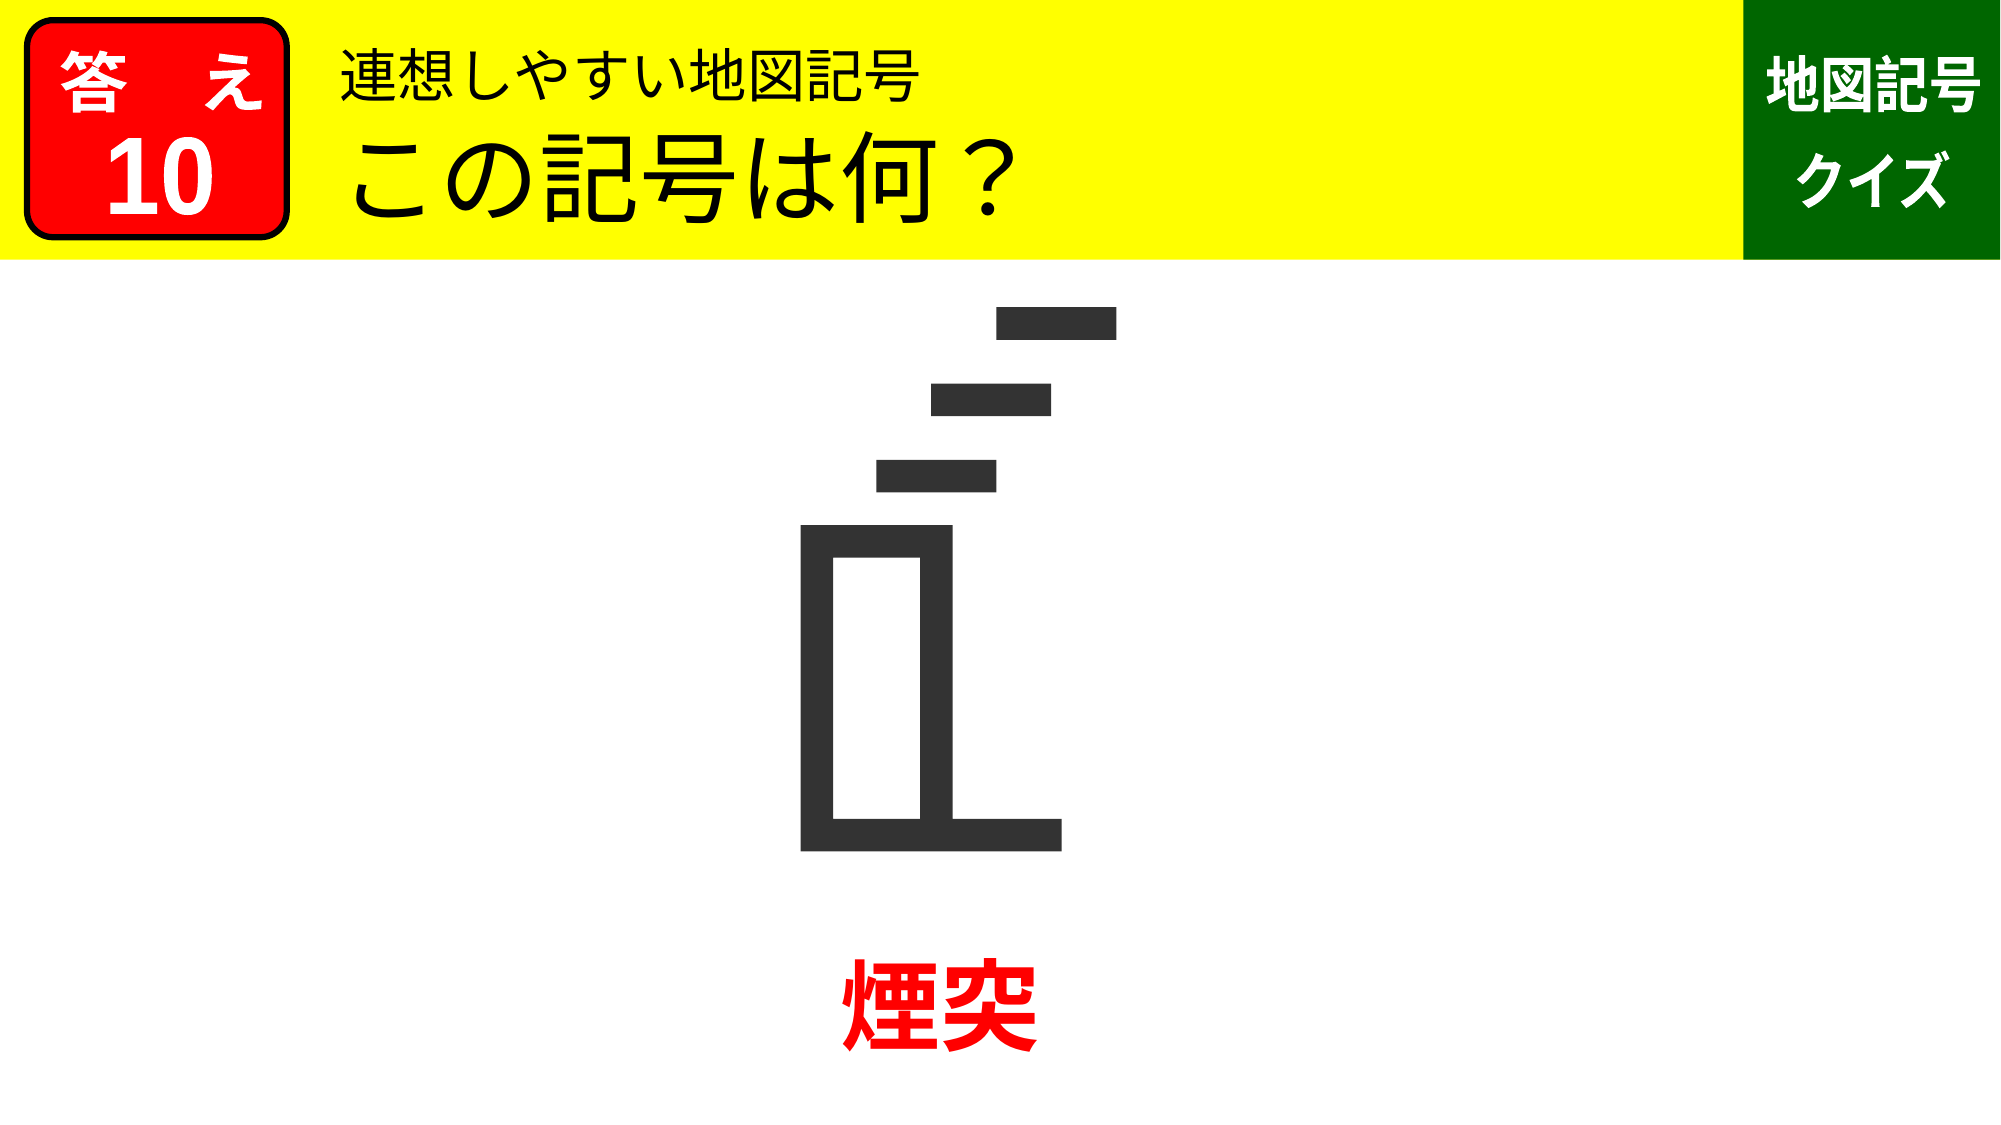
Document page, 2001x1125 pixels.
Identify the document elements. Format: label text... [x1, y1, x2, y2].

text_box 煙突 [825, 936, 1056, 1071]
text_box 連想しやすい地図記号 [325, 32, 937, 117]
text_box この記号は何？ [324, 107, 1055, 243]
text_box [931, 383, 1052, 417]
text_box [876, 459, 997, 493]
text_box [996, 307, 1117, 340]
text_box [800, 525, 1062, 852]
